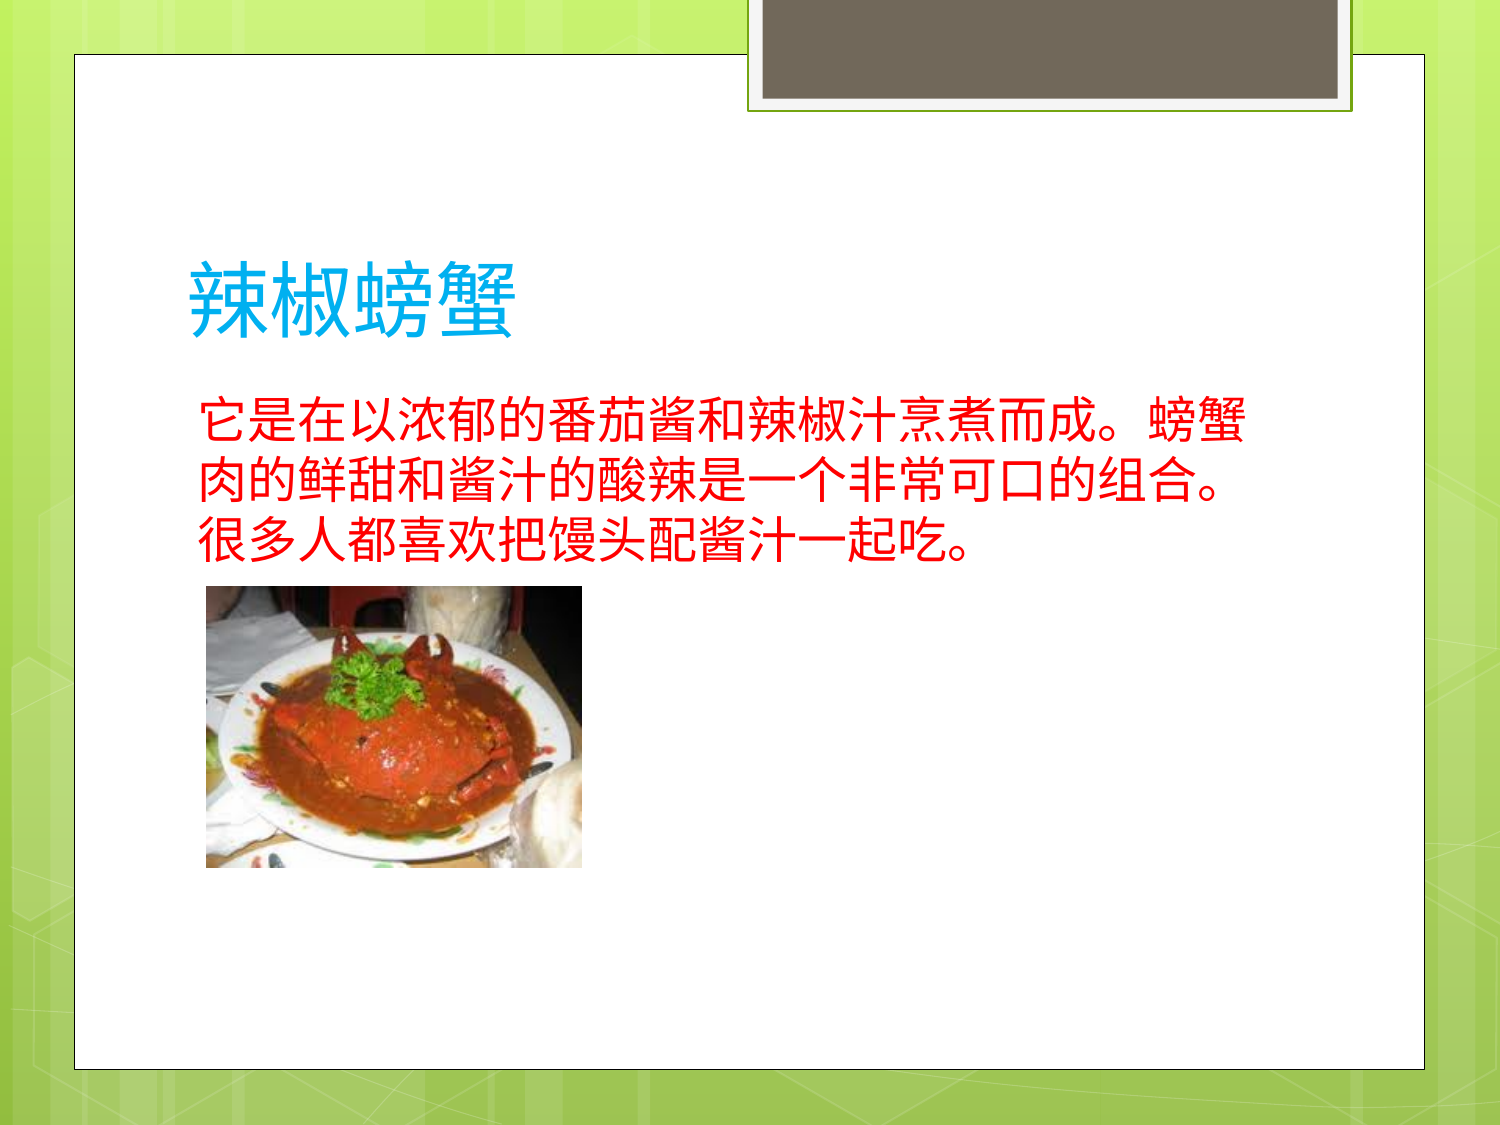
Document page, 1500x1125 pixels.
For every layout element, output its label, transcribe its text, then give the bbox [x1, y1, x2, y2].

title 辣椒螃蟹 [171, 168, 1324, 357]
list 它是在以浓郁的番茄酱和辣椒汁烹煮而成。螃蟹肉的鲜甜和酱汁的酸辣是一个非常可口的组合。很多人都喜欢把馒头配酱汁一起吃。 [171, 381, 1283, 957]
picture [206, 585, 582, 868]
